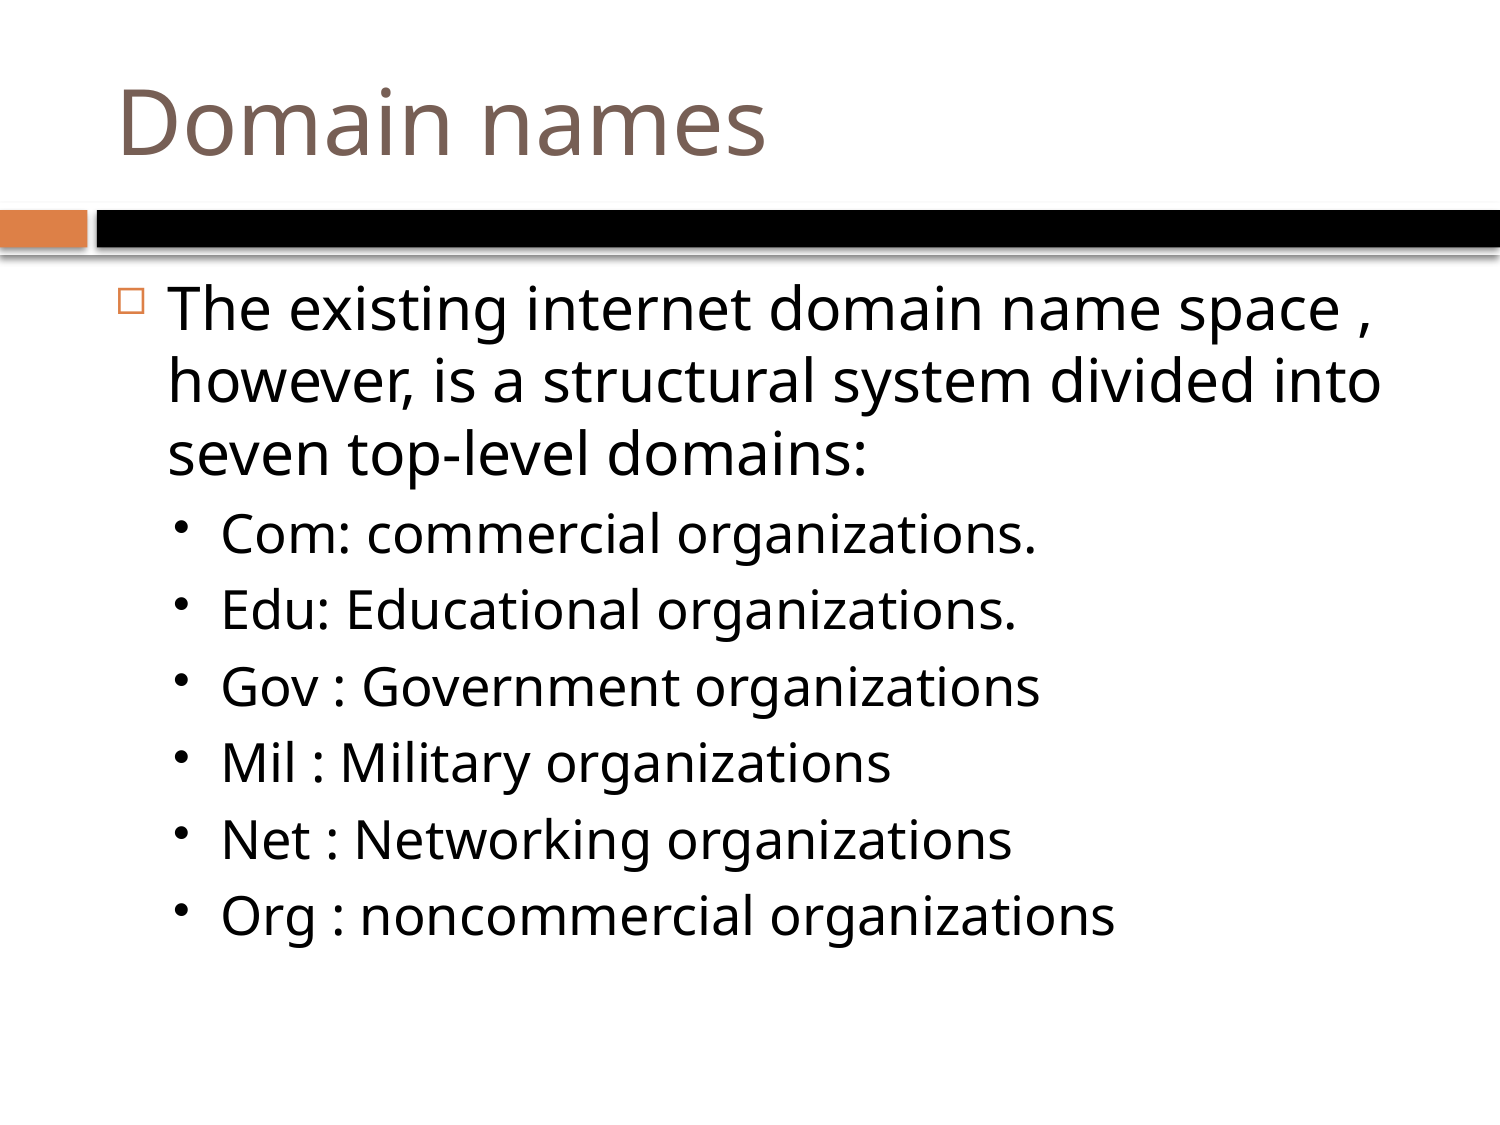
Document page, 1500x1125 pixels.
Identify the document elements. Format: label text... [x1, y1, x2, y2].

title Domain names [100, 37, 1438, 200]
list The existing internet domain name space , however, is a structural system divided into seven top-level domains: Com: commercial organizations. Edu: Educational organizations. Gov : Government organizations Mil : Military organizations Net : Networking organizations Org : noncommercial organizations [100, 262, 1438, 1000]
